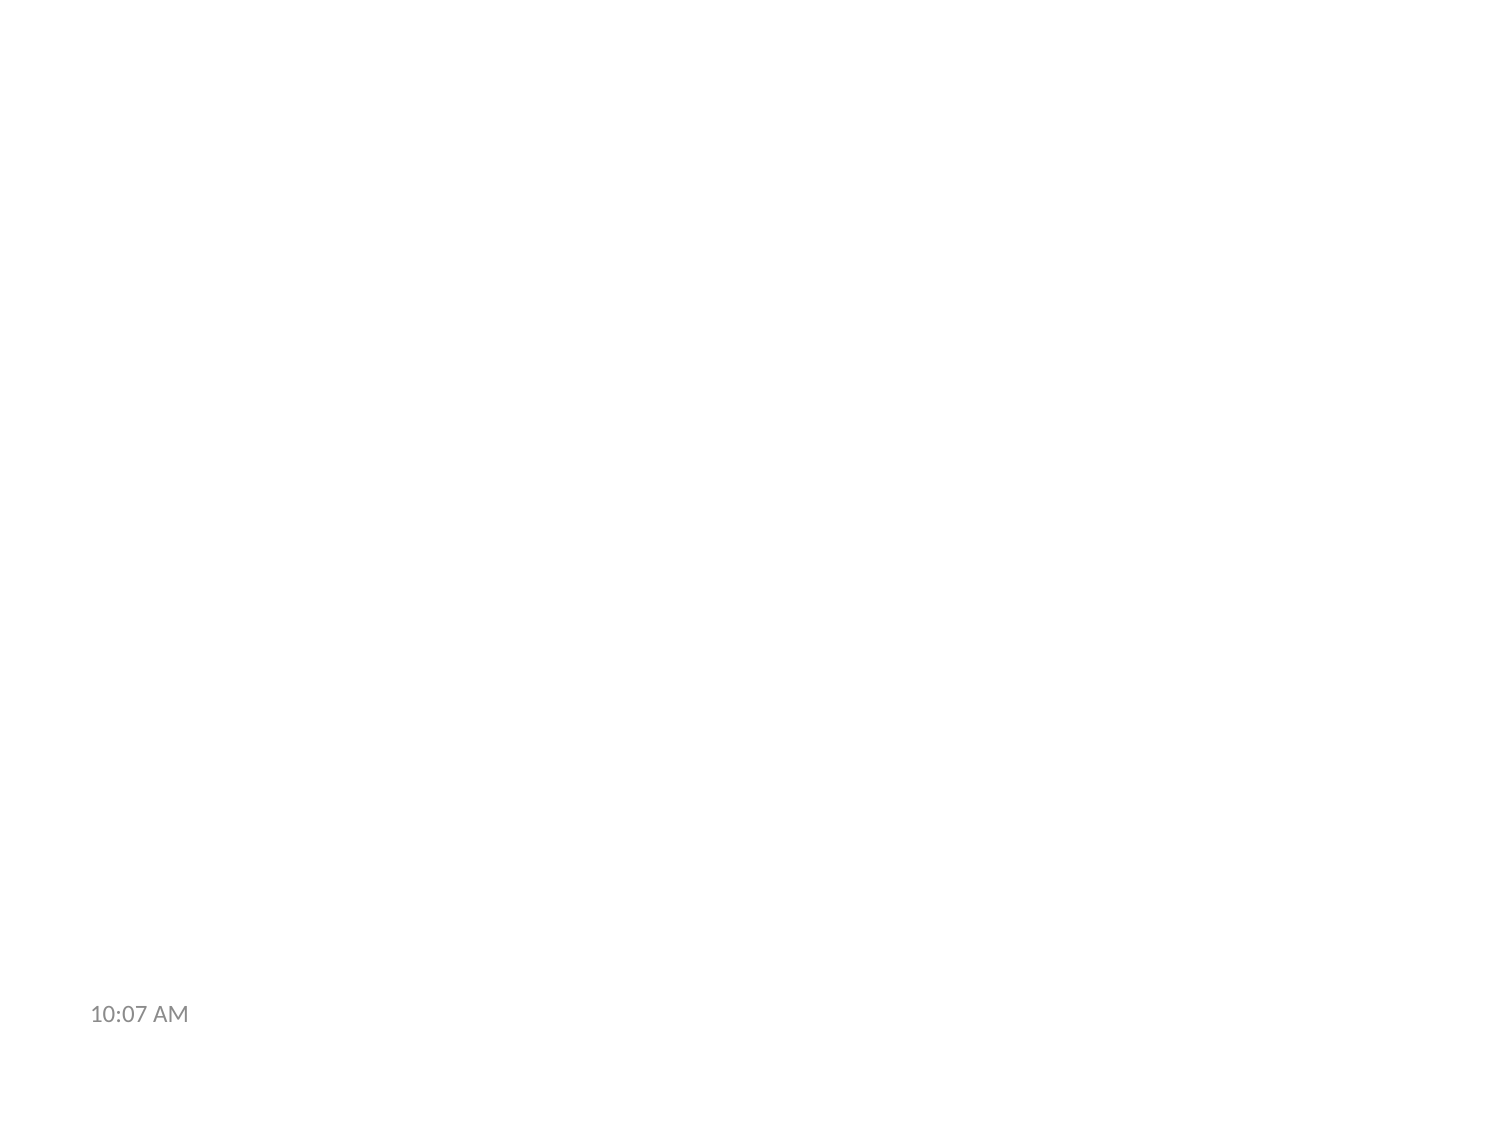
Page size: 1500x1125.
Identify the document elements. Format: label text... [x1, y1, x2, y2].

text_box 3:35 PM [75, 982, 425, 1043]
